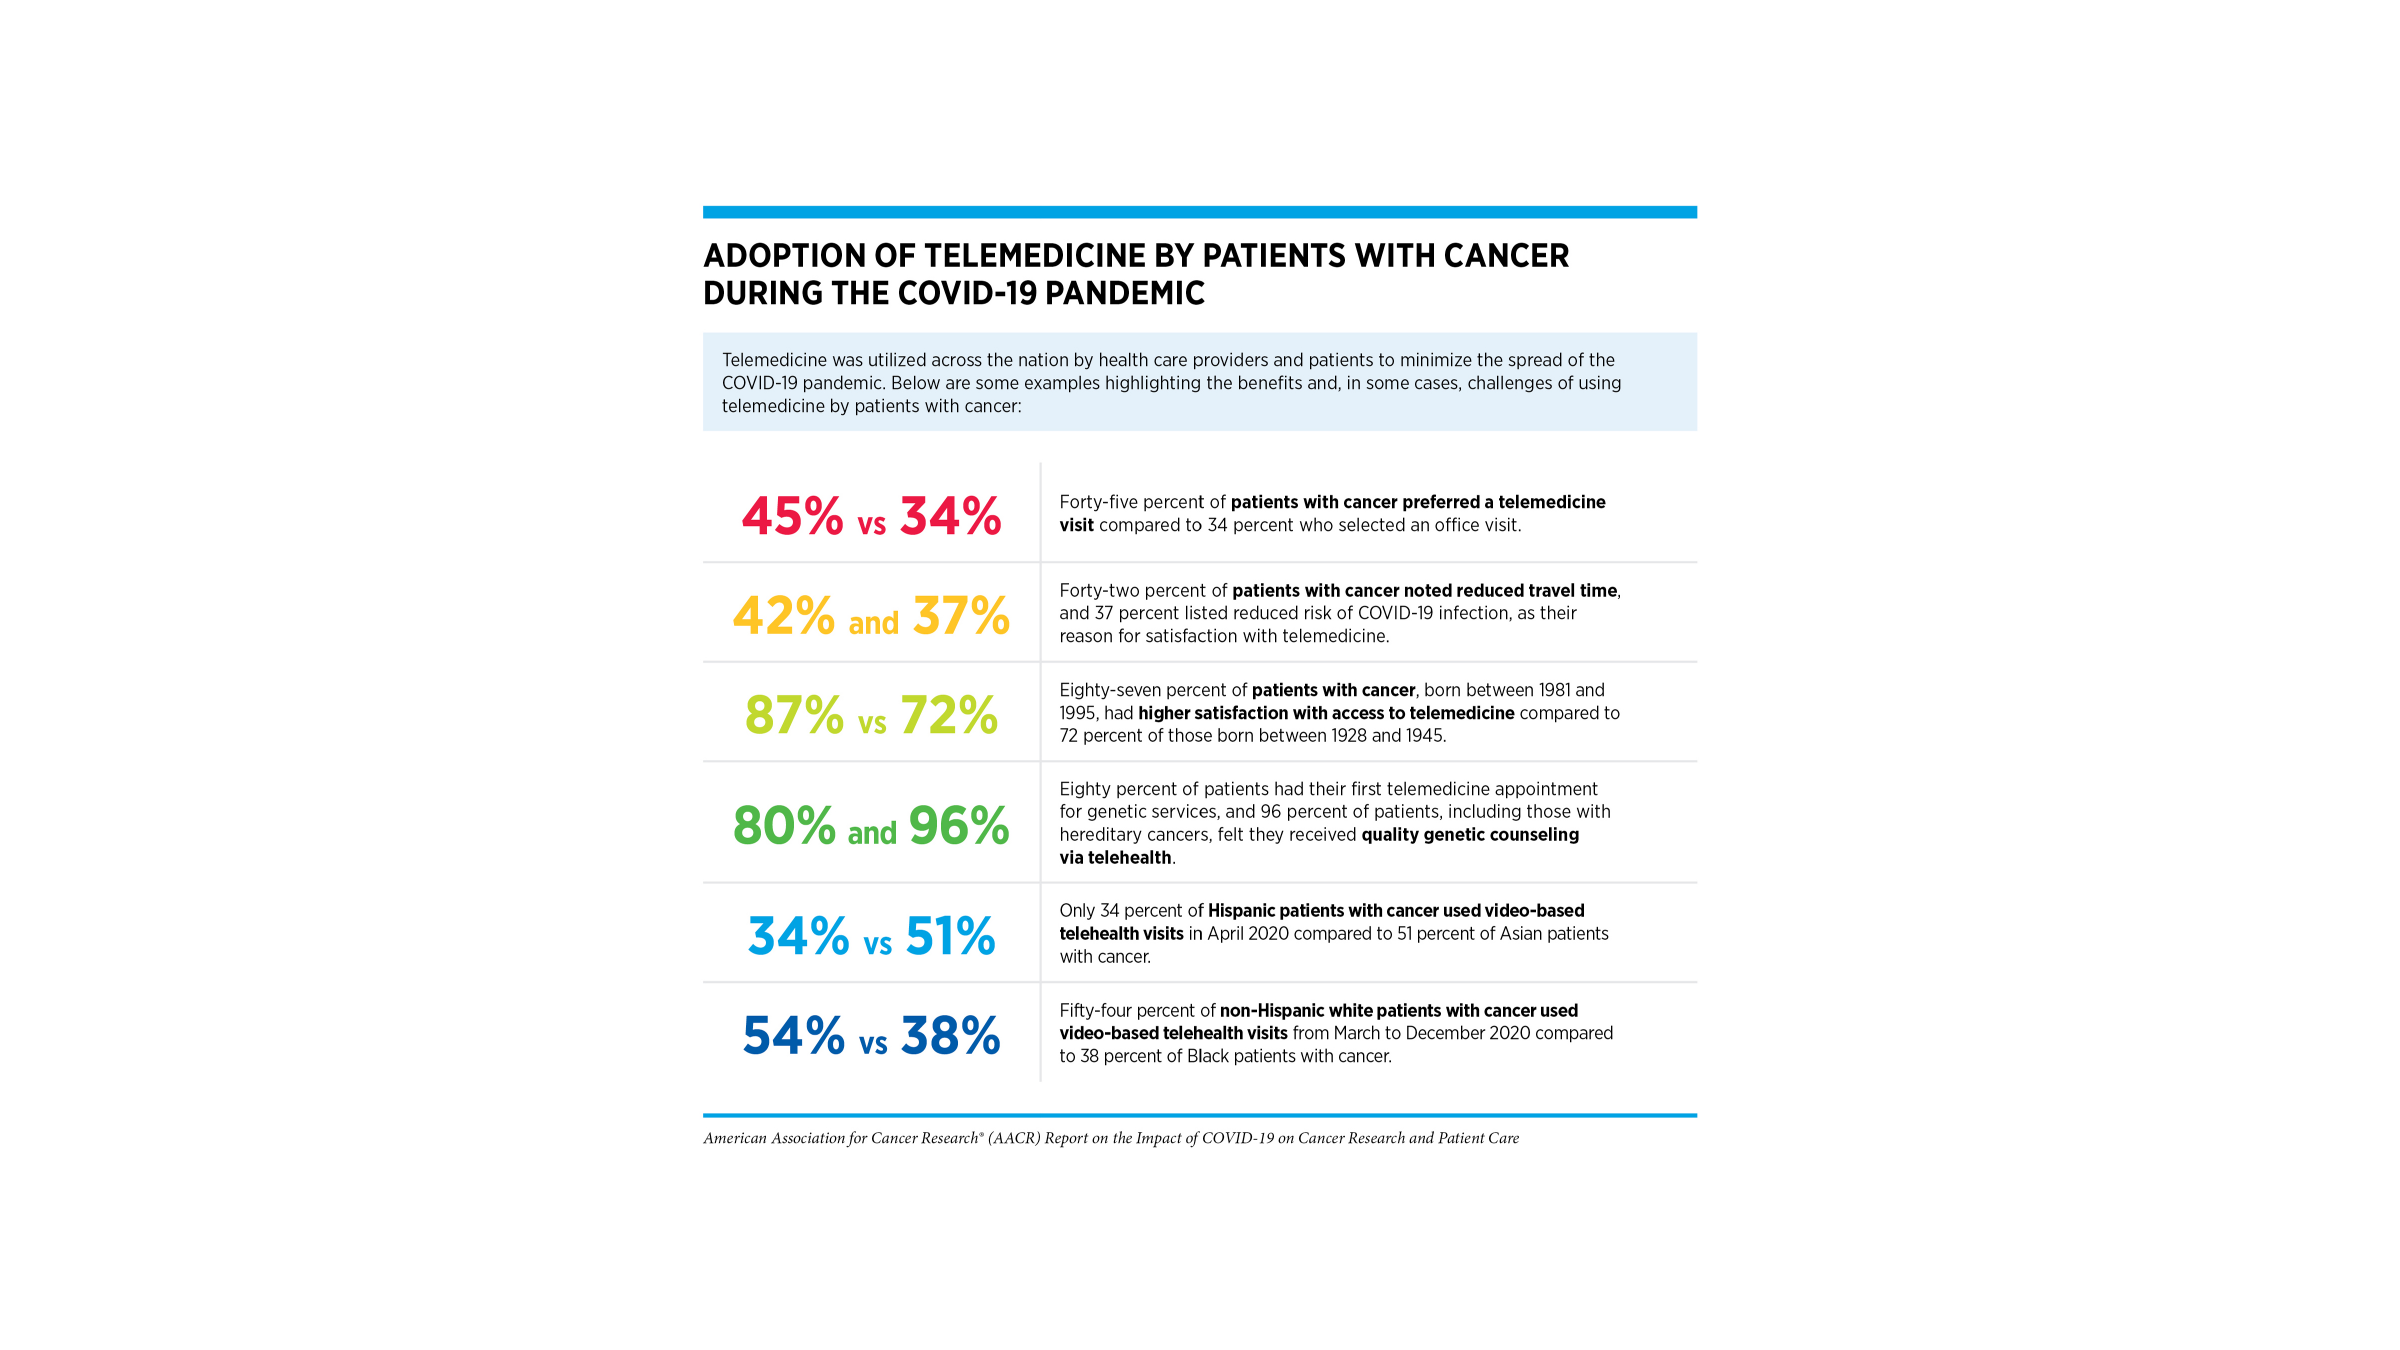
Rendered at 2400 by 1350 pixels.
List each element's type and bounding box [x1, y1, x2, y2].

picture [687, 191, 1713, 1159]
